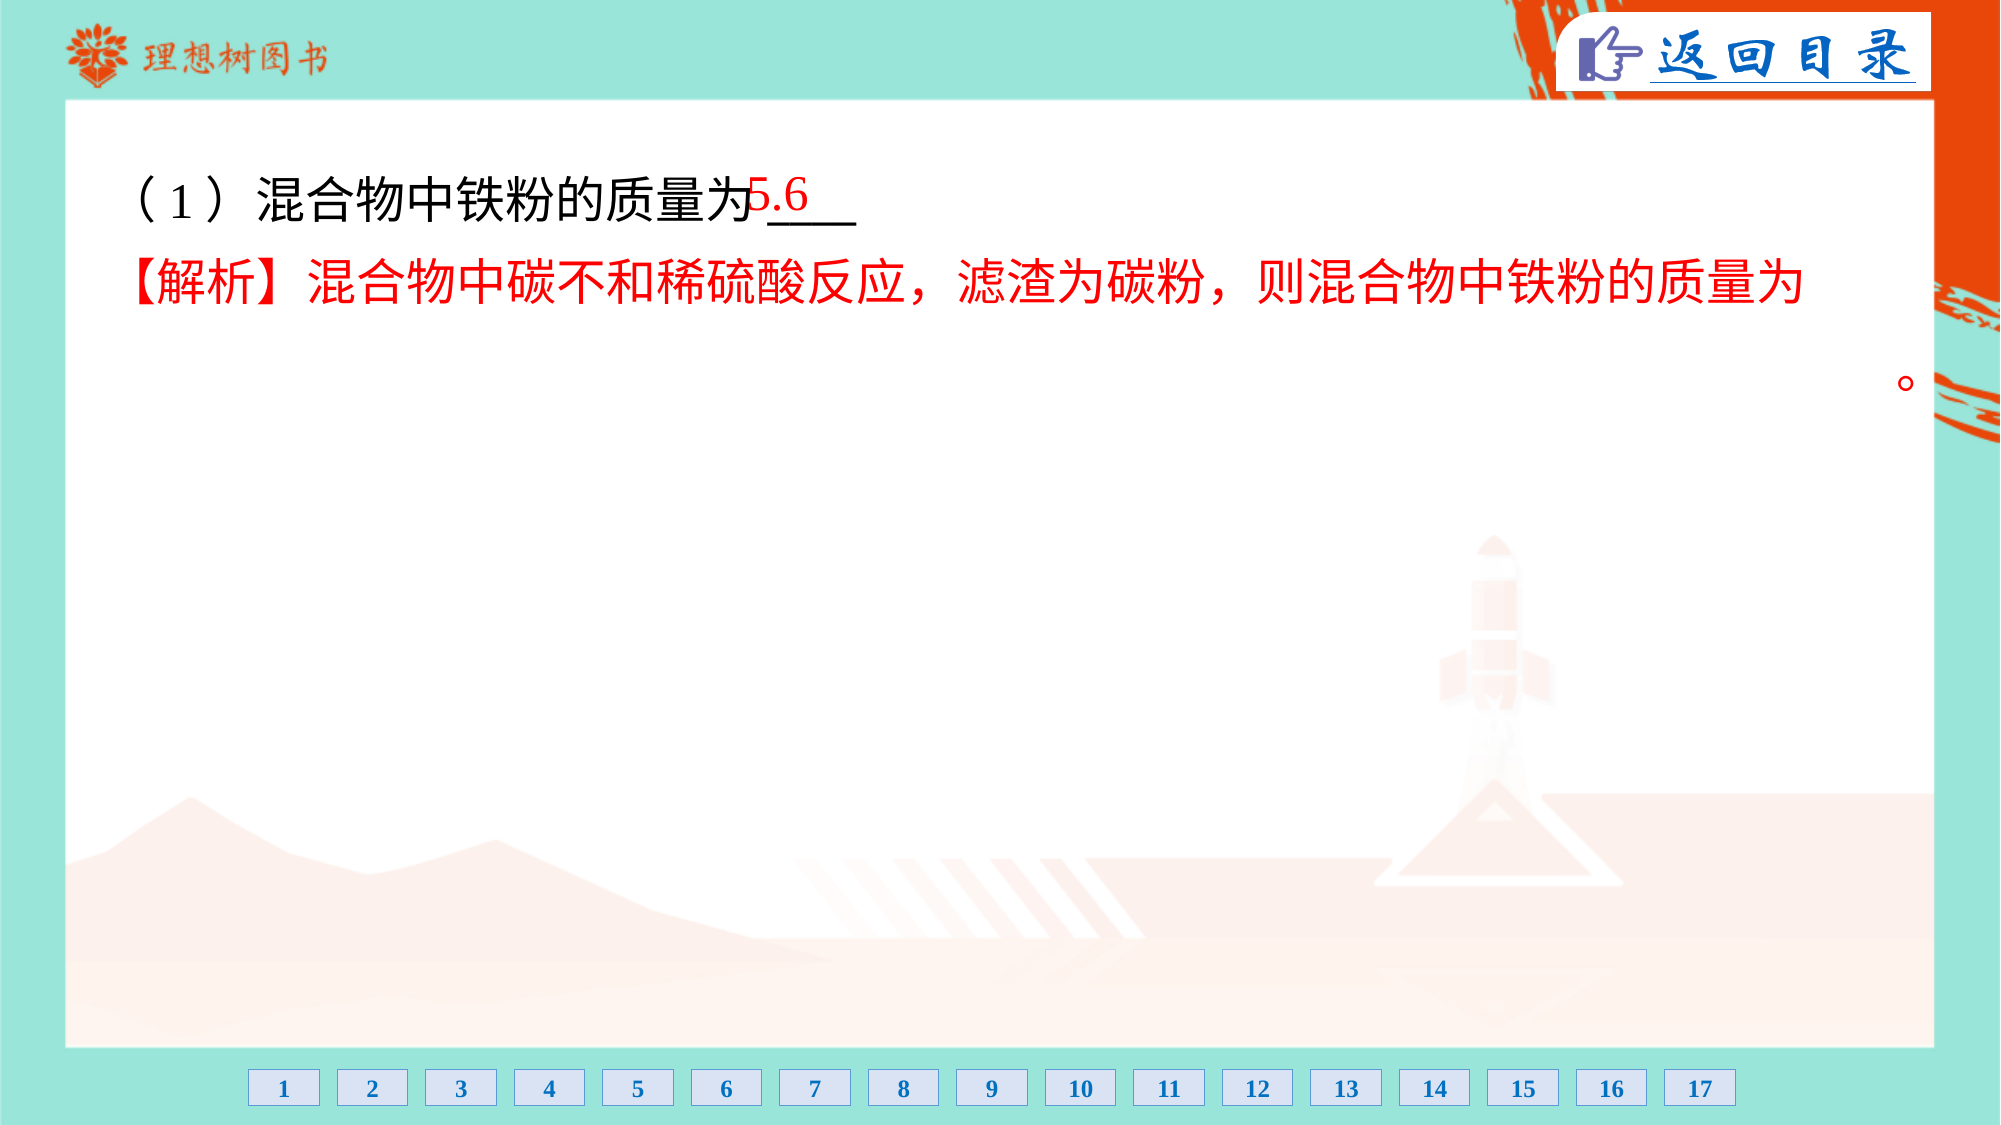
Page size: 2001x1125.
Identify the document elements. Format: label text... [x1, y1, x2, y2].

picture [0, 0, 2000, 1125]
text_box 5.6 [727, 132, 827, 212]
